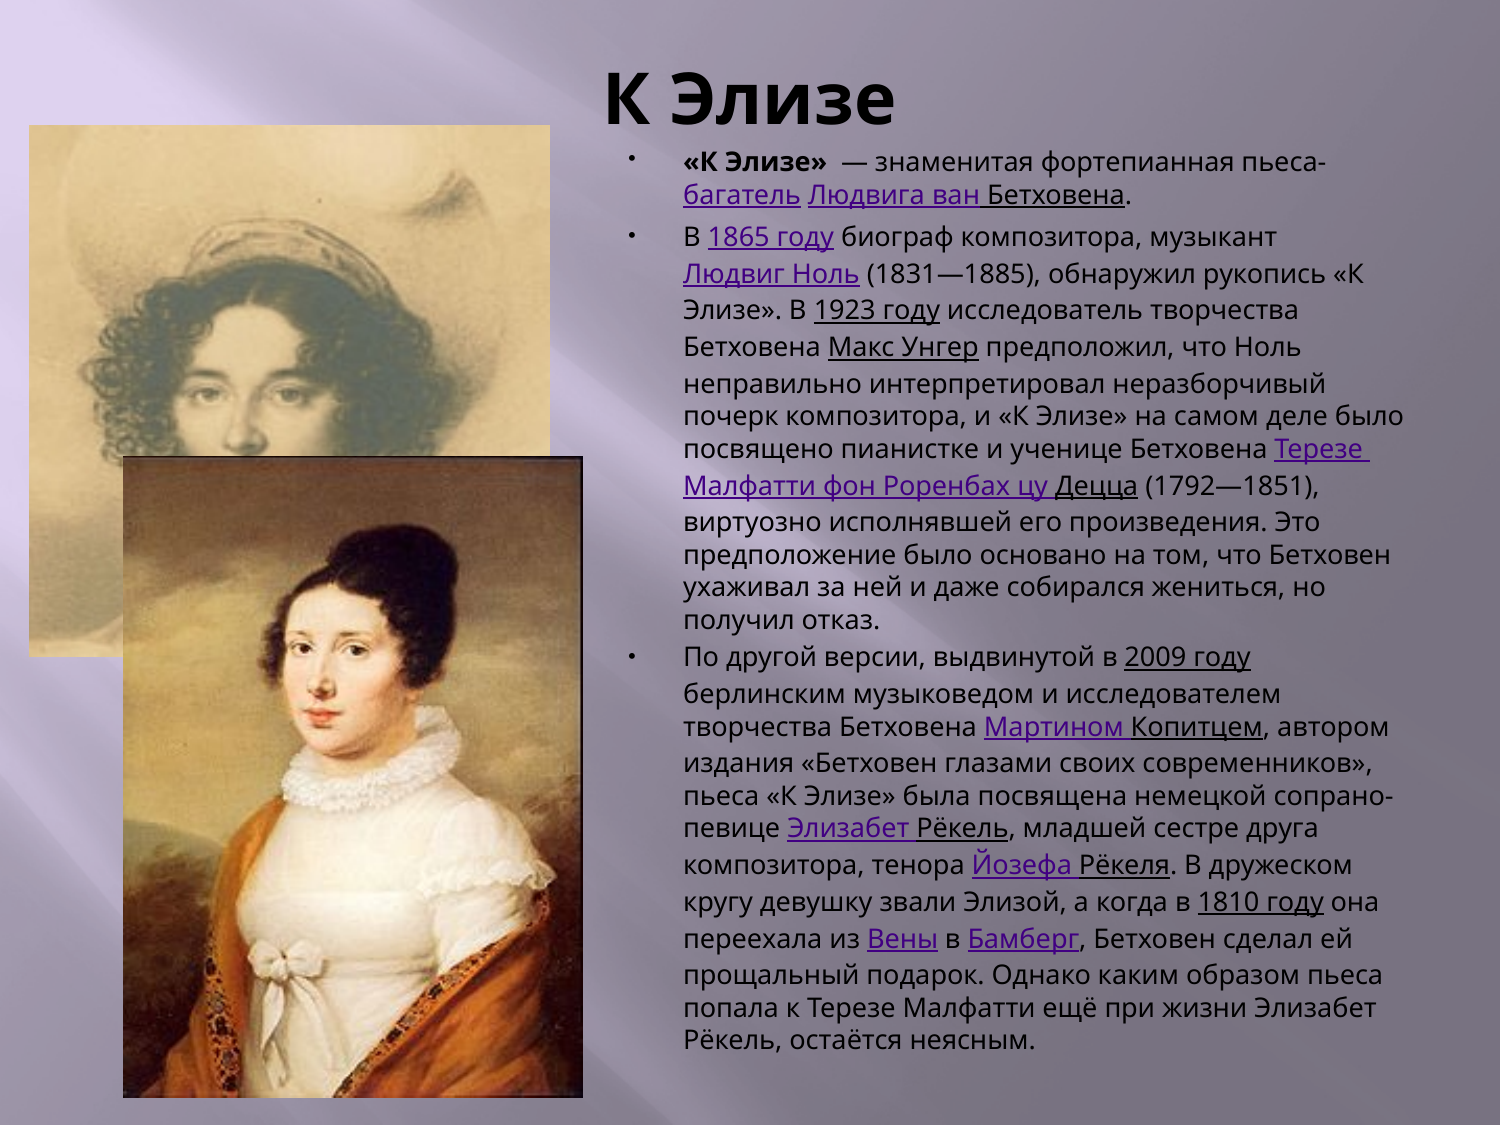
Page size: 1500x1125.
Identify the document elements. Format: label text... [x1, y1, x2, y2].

title К Элизе [75, 45, 1425, 233]
list «К Элизе» — знаменитая фортепианная пьеса-багатель Людвига ван Бетховена. В 1865 году биограф композитора, музыкант Людвиг Ноль (1831—1885), обнаружил рукопись «К Элизе». В 1923 году исследователь творчества Бетховена Макс Унгер предположил, что Ноль неправильно интерпретировал неразборчивый почерк композитора, и «К Элизе» на самом деле было посвящено пианистке и ученице Бетховена Терезе Малфатти фон Роренбах цу Децца (1792—1851), виртуозно исполнявшей его произведения. Это предположение было основано на том, что Бетховен ухаживал за ней и даже собирался жениться, но получил отказ. По другой версии, выдвинутой в 2009 году берлинским музыковедом и исследователем творчества Бетховена Мартином Копитцем, автором издания «Бетховен глазами своих современников», пьеса «К Элизе» была посвящена немецкой сопрано-певице Элизабет Рёкель, младшей сестре друга композитора, тенора Йозефа Рёкеля. В дружеском кругу девушку звали Элизой, а когда в 1810 году она переехала из Вены в Бамберг, Бетховен сделал ей прощальный подарок. Однако каким образом пьеса попала к Терезе Малфатти ещё при жизни Элизабет Рёкель, остаётся неясным. [596, 137, 1425, 1094]
picture [123, 455, 583, 1099]
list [29, 125, 550, 658]
